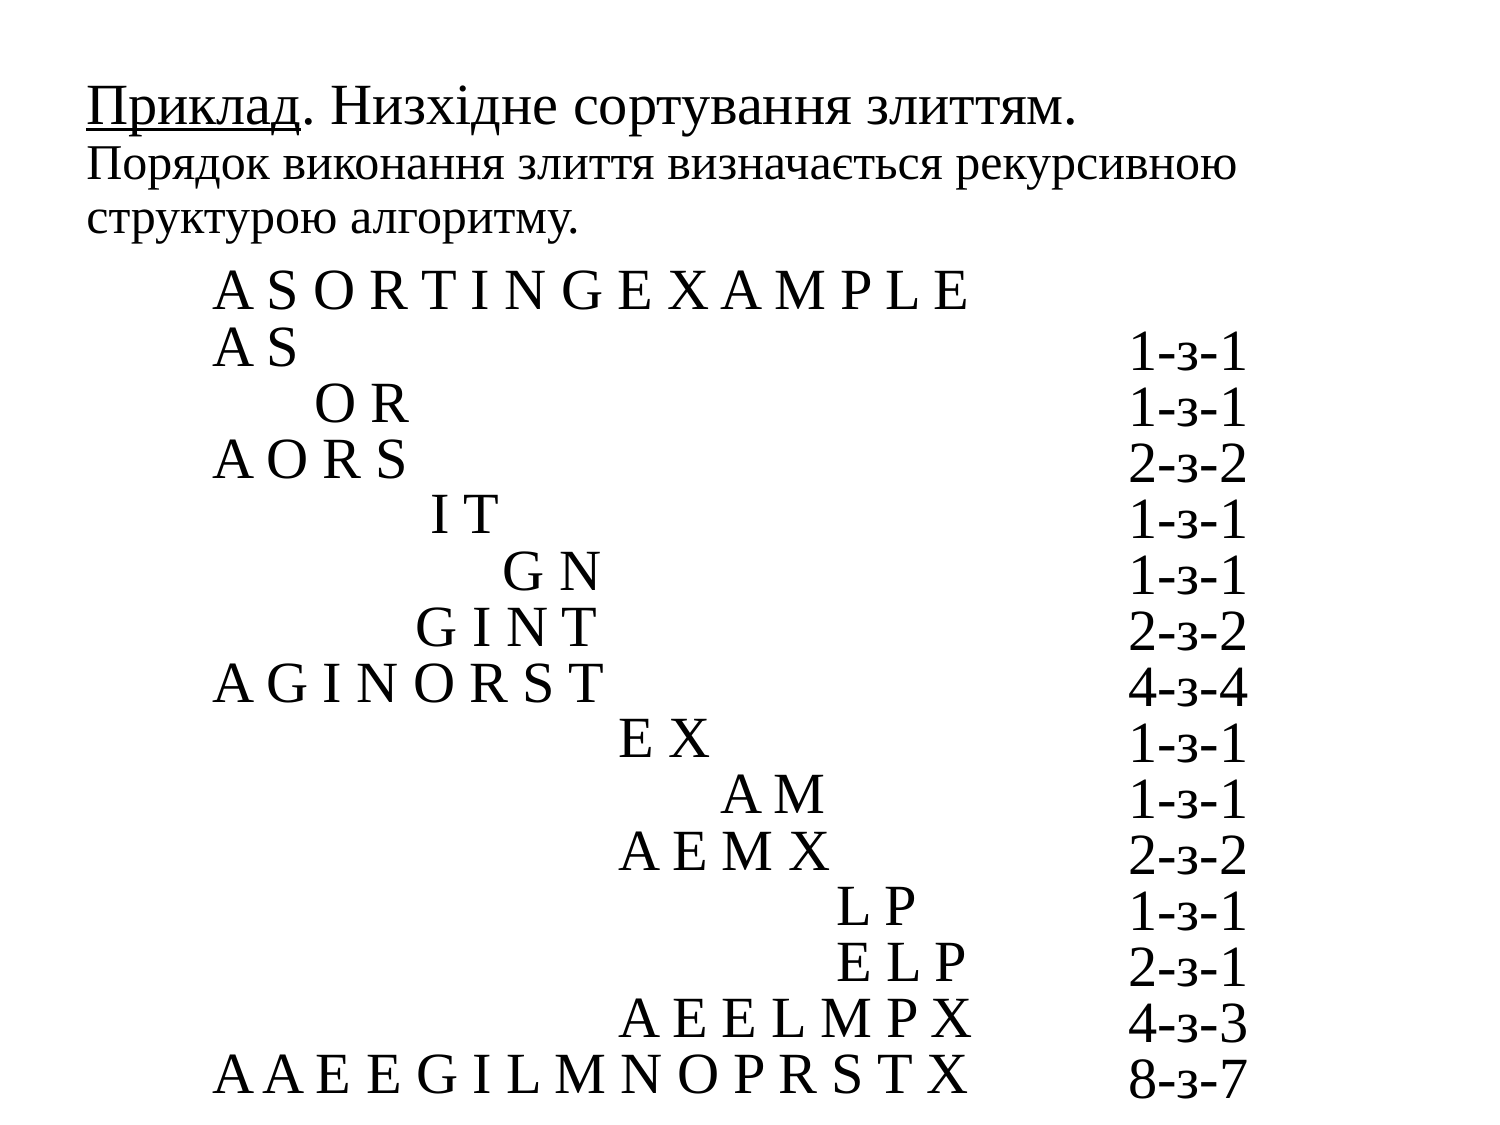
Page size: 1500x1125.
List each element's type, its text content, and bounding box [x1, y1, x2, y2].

text_box 1-з-1 1-з-1 2-з-2 1-з-1 1-з-1 2-з-2 4-з-4 1-з-1 1-з-1 2-з-2 1-з-1 2-з-1 4-з-3 8-з-7 [1113, 318, 1313, 1117]
text_box A S O R T I N G E X A M P L E A S O R A O R S I T G N G I N T A G I N O R S T E X A M A E M X L P E L P A E E L M P X A A E E G I L M N O P R S T X [183, 258, 1067, 1125]
text_box Приклад. Низхідне сортування злиттям. Порядок виконання злиття визначається рекурсивною структурою алгоритму. [0, 58, 1500, 258]
